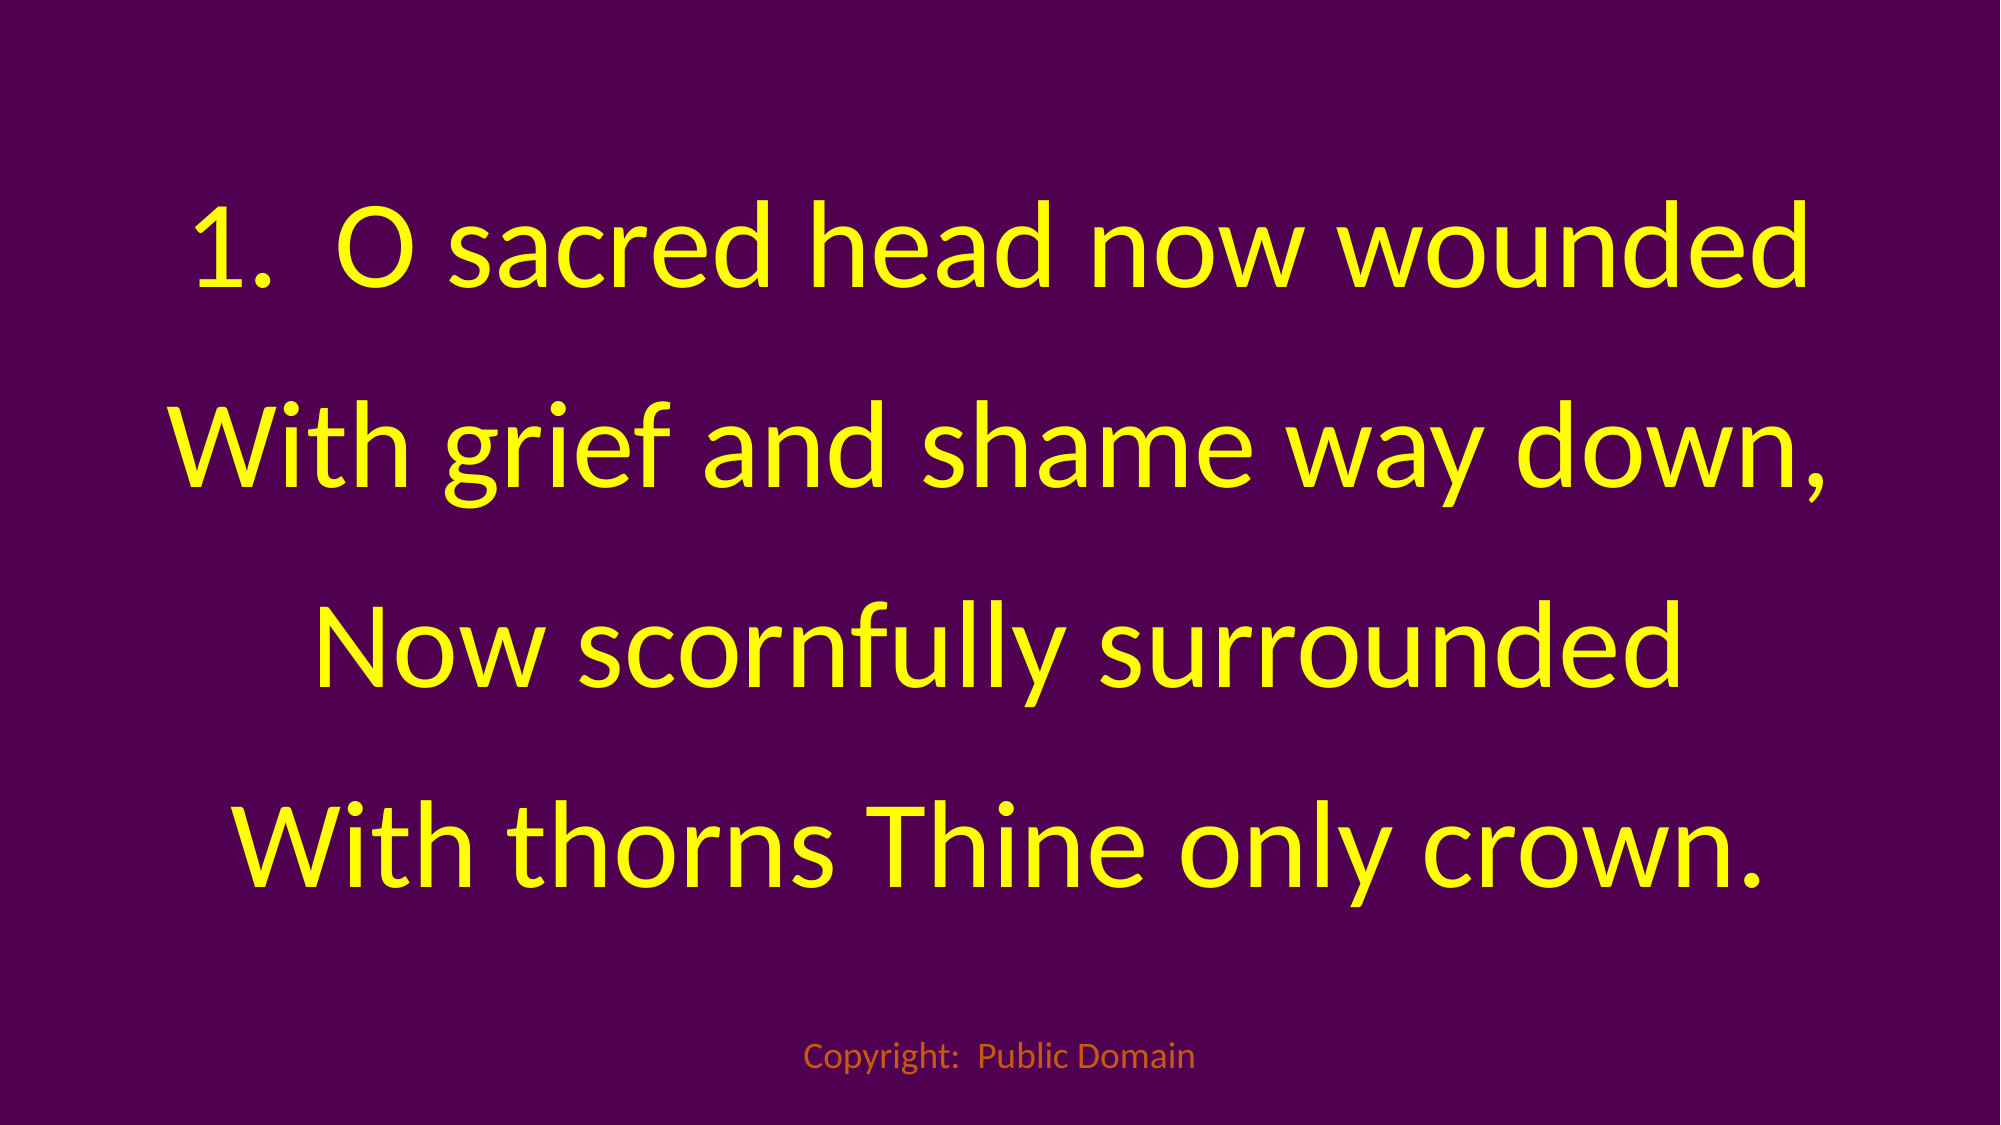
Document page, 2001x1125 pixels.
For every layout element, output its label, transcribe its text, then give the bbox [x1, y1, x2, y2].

text_box 1. O sacred head now wounded With grief and shame way down, Now scornfully surrounded With thorns Thine only crown. [0, 154, 2000, 920]
text_box Copyright: Public Domain [26, 1023, 1973, 1083]
